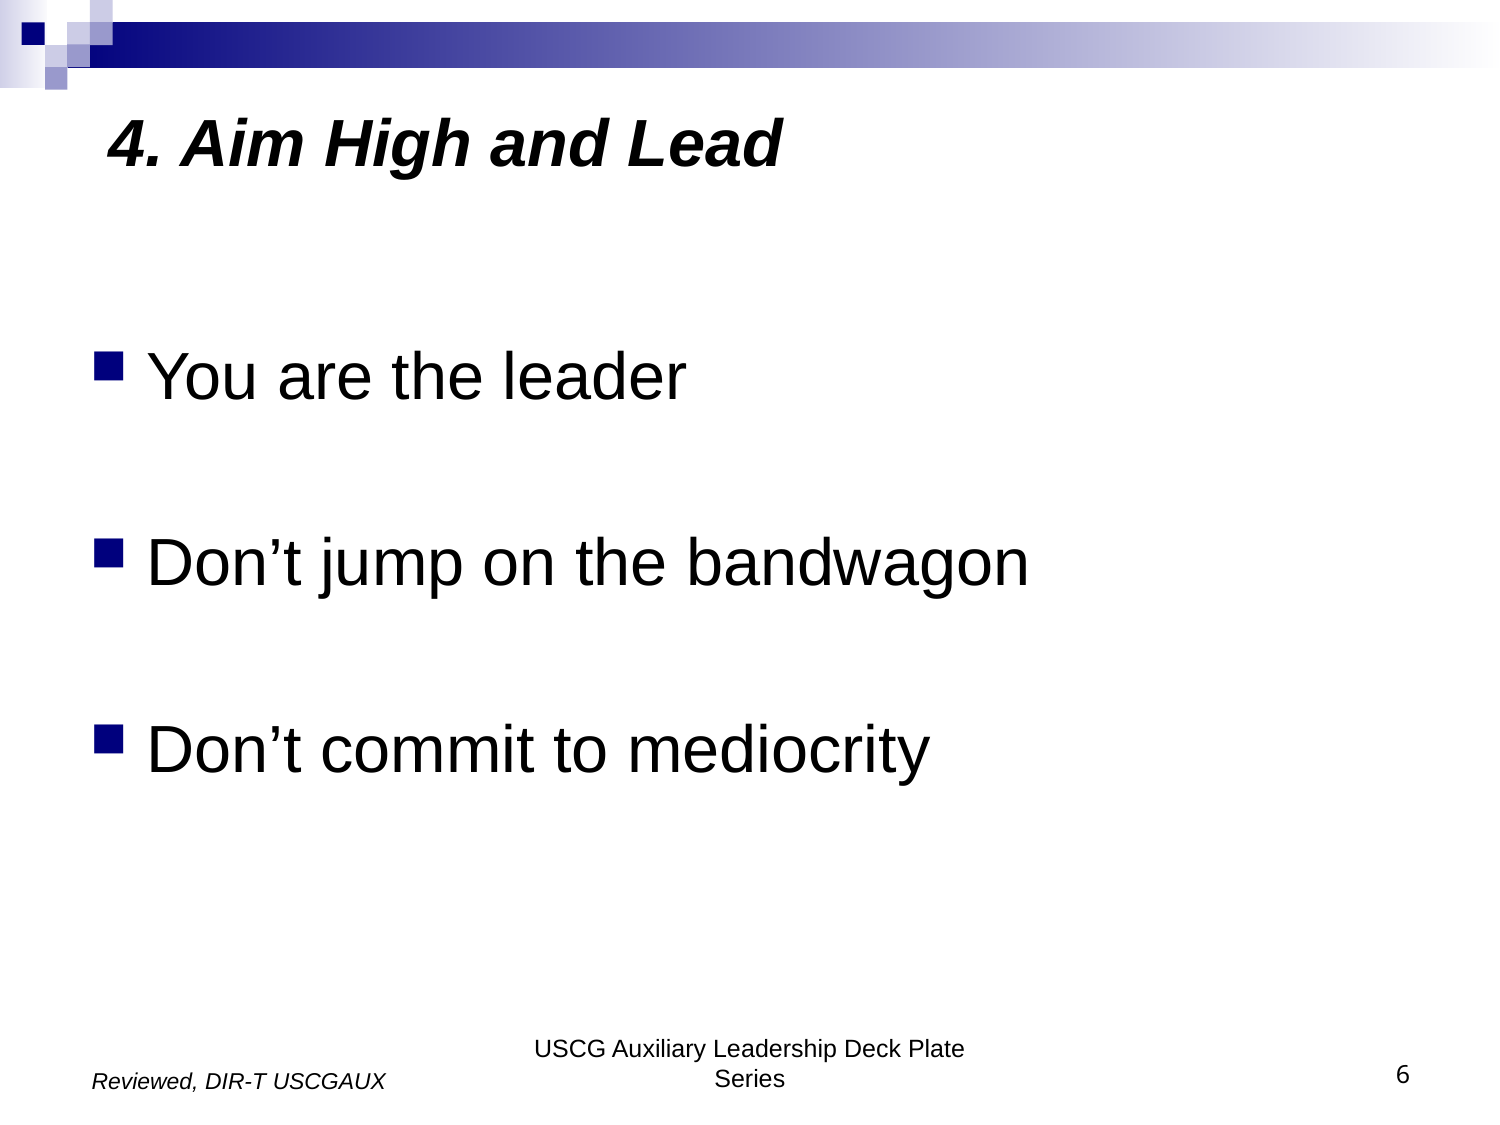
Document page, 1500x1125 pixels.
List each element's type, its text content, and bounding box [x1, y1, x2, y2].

slide_number 6 [1074, 1025, 1425, 1100]
list You are the leader Don’t jump on the bandwagon Don’t commit to mediocrity [75, 324, 1425, 963]
title 4. Aim High and Lead [75, 75, 1425, 204]
text_box Reviewed, DIR-T USCGAUX [76, 1058, 402, 1102]
footer USCG Auxiliary Leadership Deck Plate Series [512, 1025, 988, 1100]
